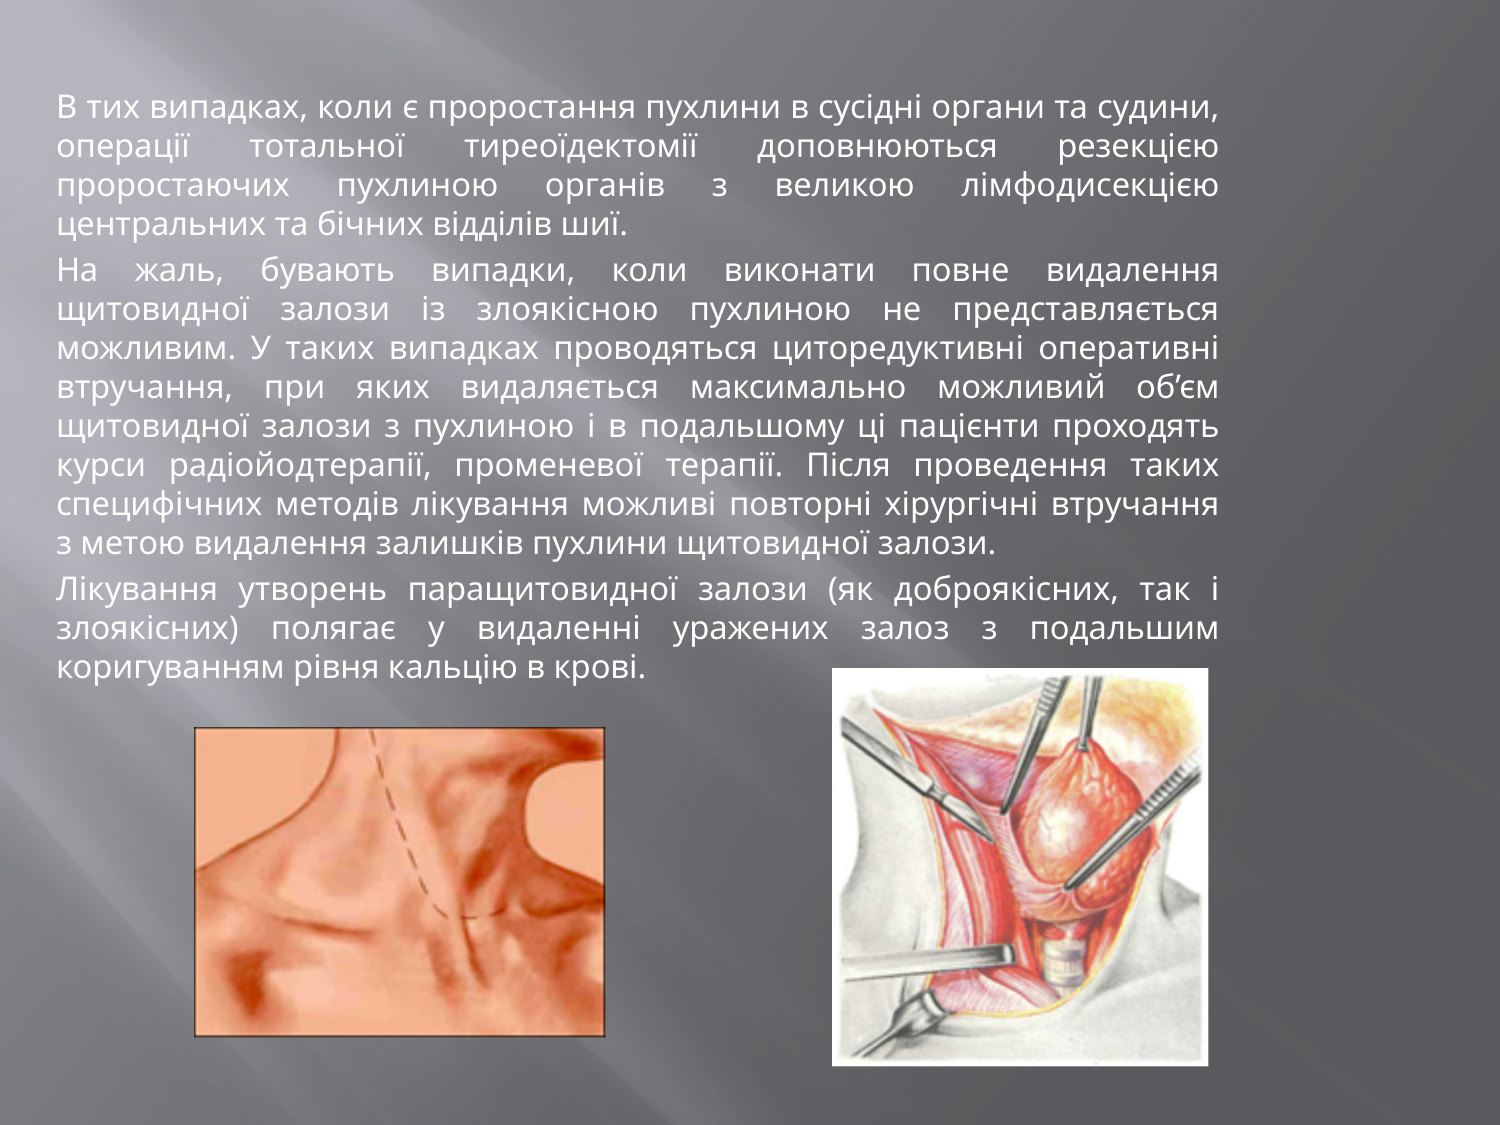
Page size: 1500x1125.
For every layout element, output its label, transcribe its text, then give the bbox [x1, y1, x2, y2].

picture [832, 668, 1211, 1069]
picture [194, 727, 609, 1041]
subtitle В тих випадках, коли є проростання пухлини в сусідні органи та судини, операції тотальної тиреоїдектомії доповнюються резекцією проростаючих пухлиною органів з великою лімфодисекцією центральних та бічних відділів шиї. На жаль, бувають випадки, коли виконати повне видалення щитовидної залози із злоякісною пухлиною не представляється можливим. У таких випадках проводяться циторедуктивні оперативні втручання, при яких видаляється максимально можливий об’єм щитовидної залози з пухлиною і в подальшому ці пацієнти проходять курси радіойодтерапії, променевої терапії. Після проведення таких специфічних методів лікування можливі повторні хірургічні втручання з метою видалення залишків пухлини щитовидної залози. Лікування утворень паращитовидної залози (як доброякісних, так і злоякісних) полягає у видаленні уражених залоз з подальшим коригуванням рівня кальцію в крові. [41, 78, 1235, 693]
